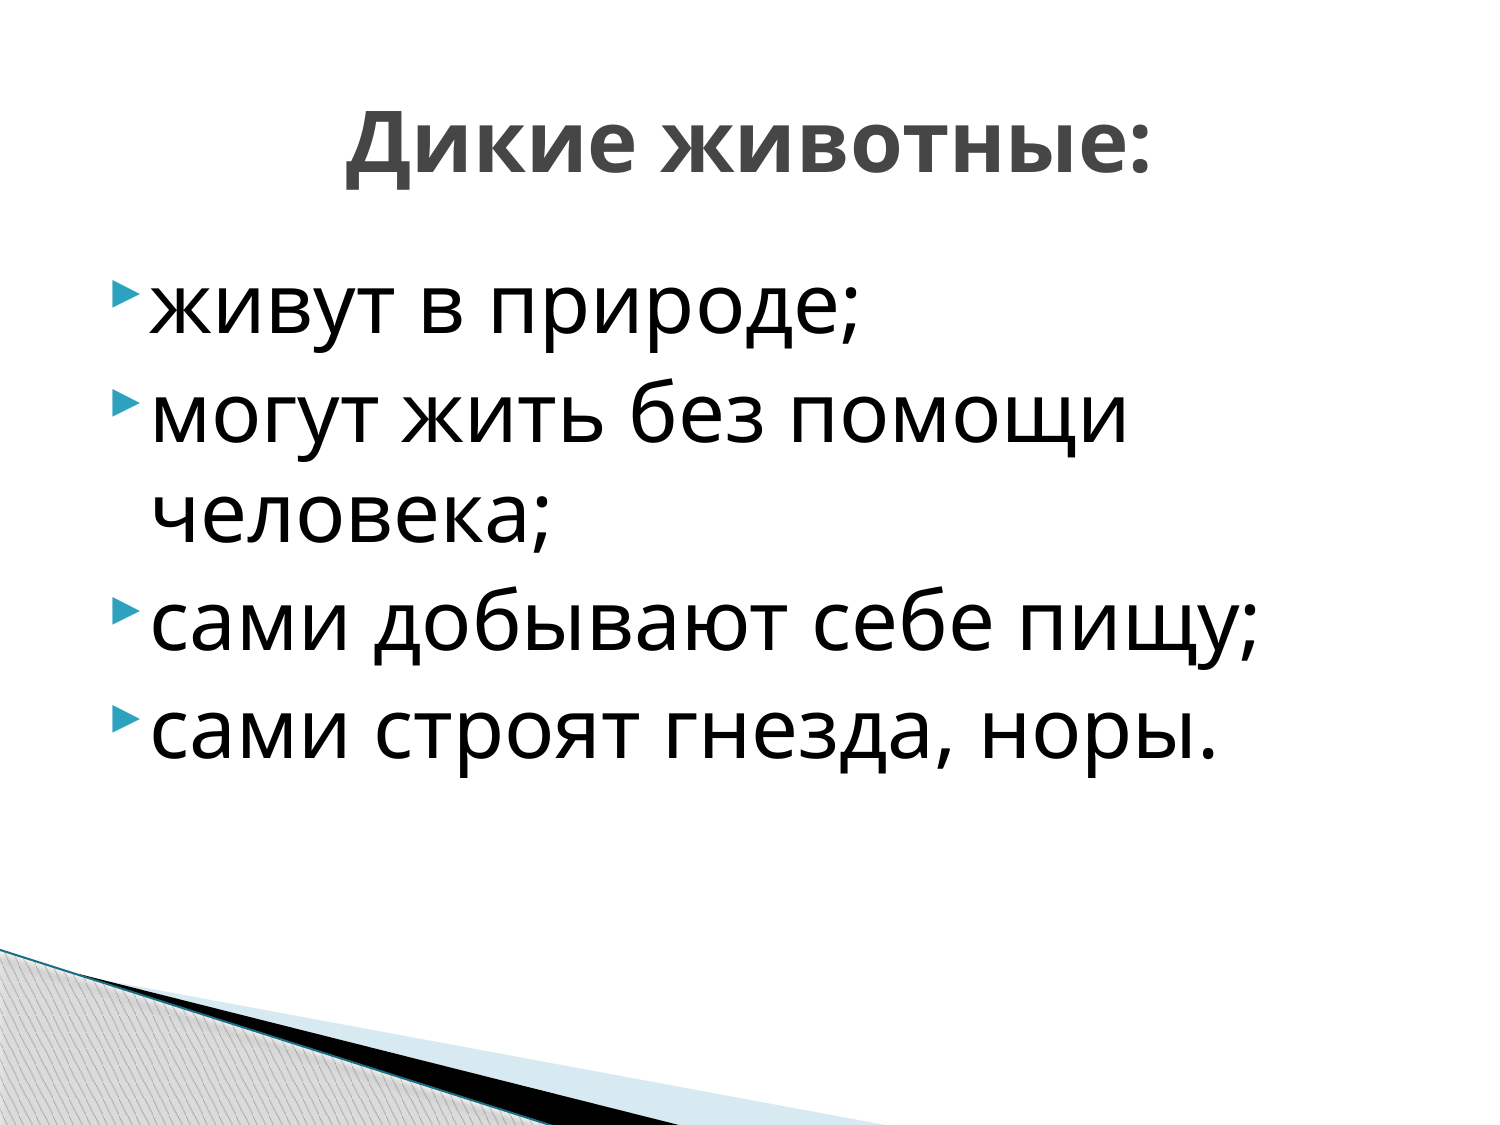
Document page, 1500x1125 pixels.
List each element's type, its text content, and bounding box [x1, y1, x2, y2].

title Дикие животные: [75, 45, 1425, 233]
list живут в природе; могут жить без помощи человека; сами добывают себе пищу; сами строят гнезда, норы. [75, 243, 1425, 986]
